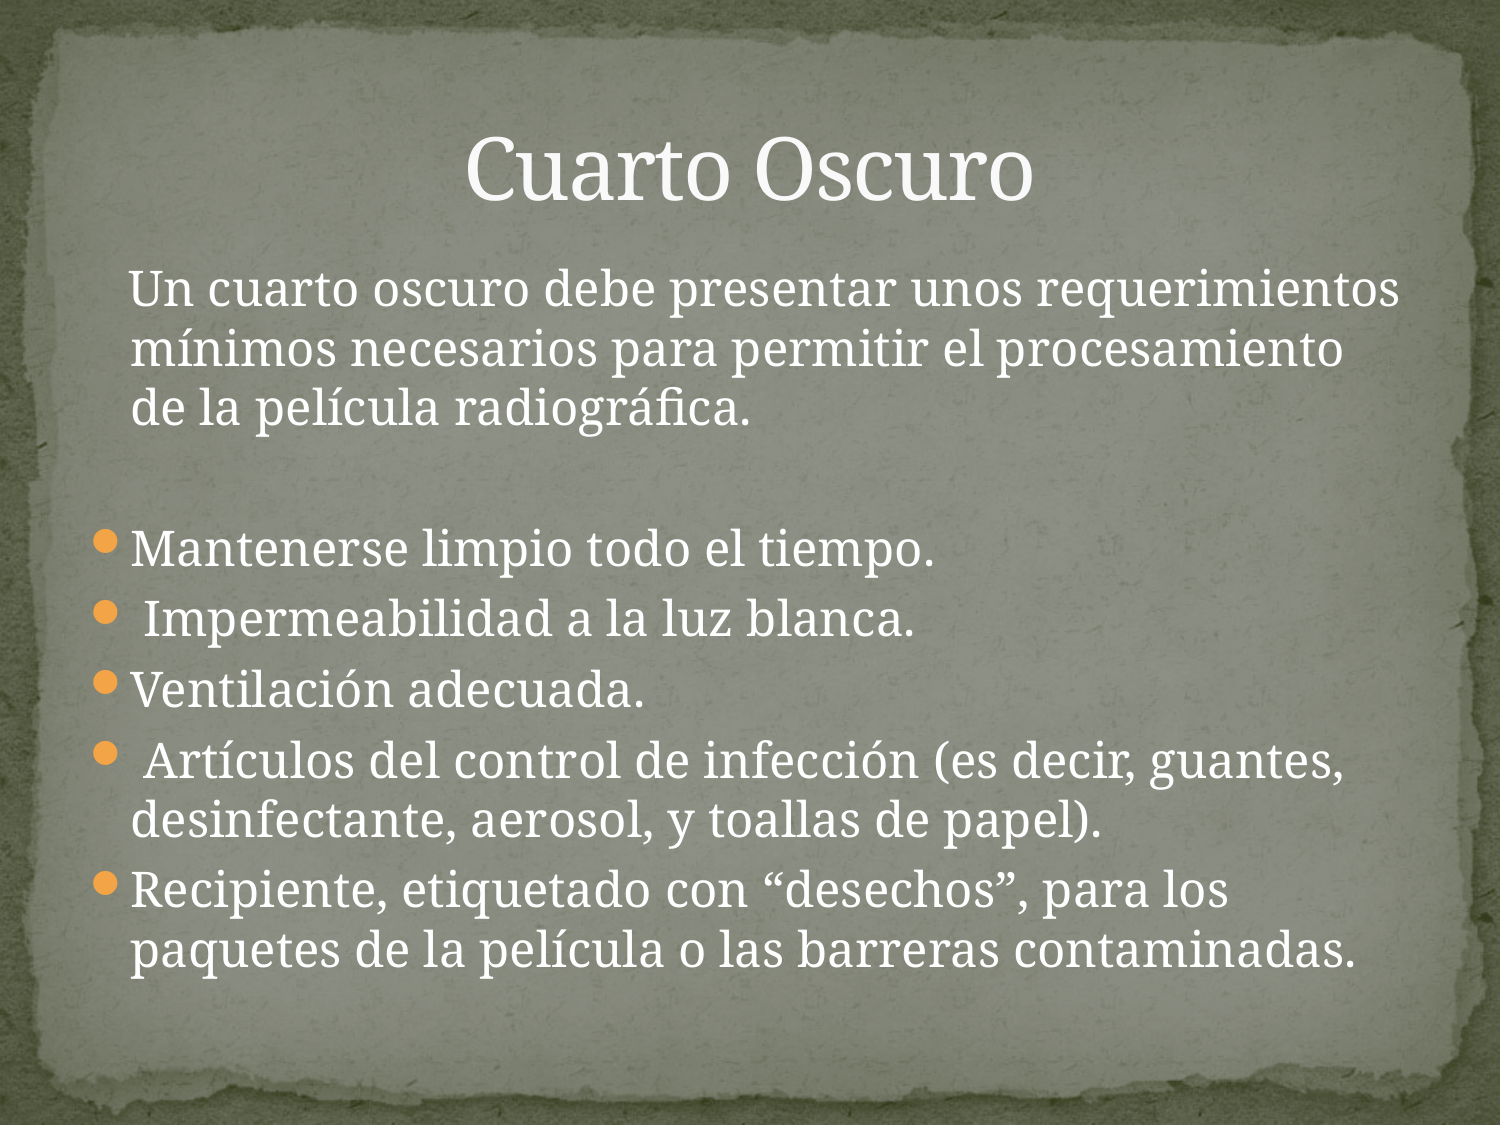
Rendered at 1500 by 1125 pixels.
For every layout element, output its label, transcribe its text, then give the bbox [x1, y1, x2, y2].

list Un cuarto oscuro debe presentar unos requerimientos mínimos necesarios para permitir el procesamiento de la película radiográfica. Mantenerse limpio todo el tiempo. Impermeabilidad a la luz blanca. Ventilación adecuada. Artículos del control de infección (es decir, guantes, desinfectante, aerosol, y toallas de papel). Recipiente, etiquetado con “desechos”, para los paquetes de la película o las barreras contaminadas. [75, 249, 1425, 1000]
title Cuarto Oscuro [74, 24, 1425, 225]
